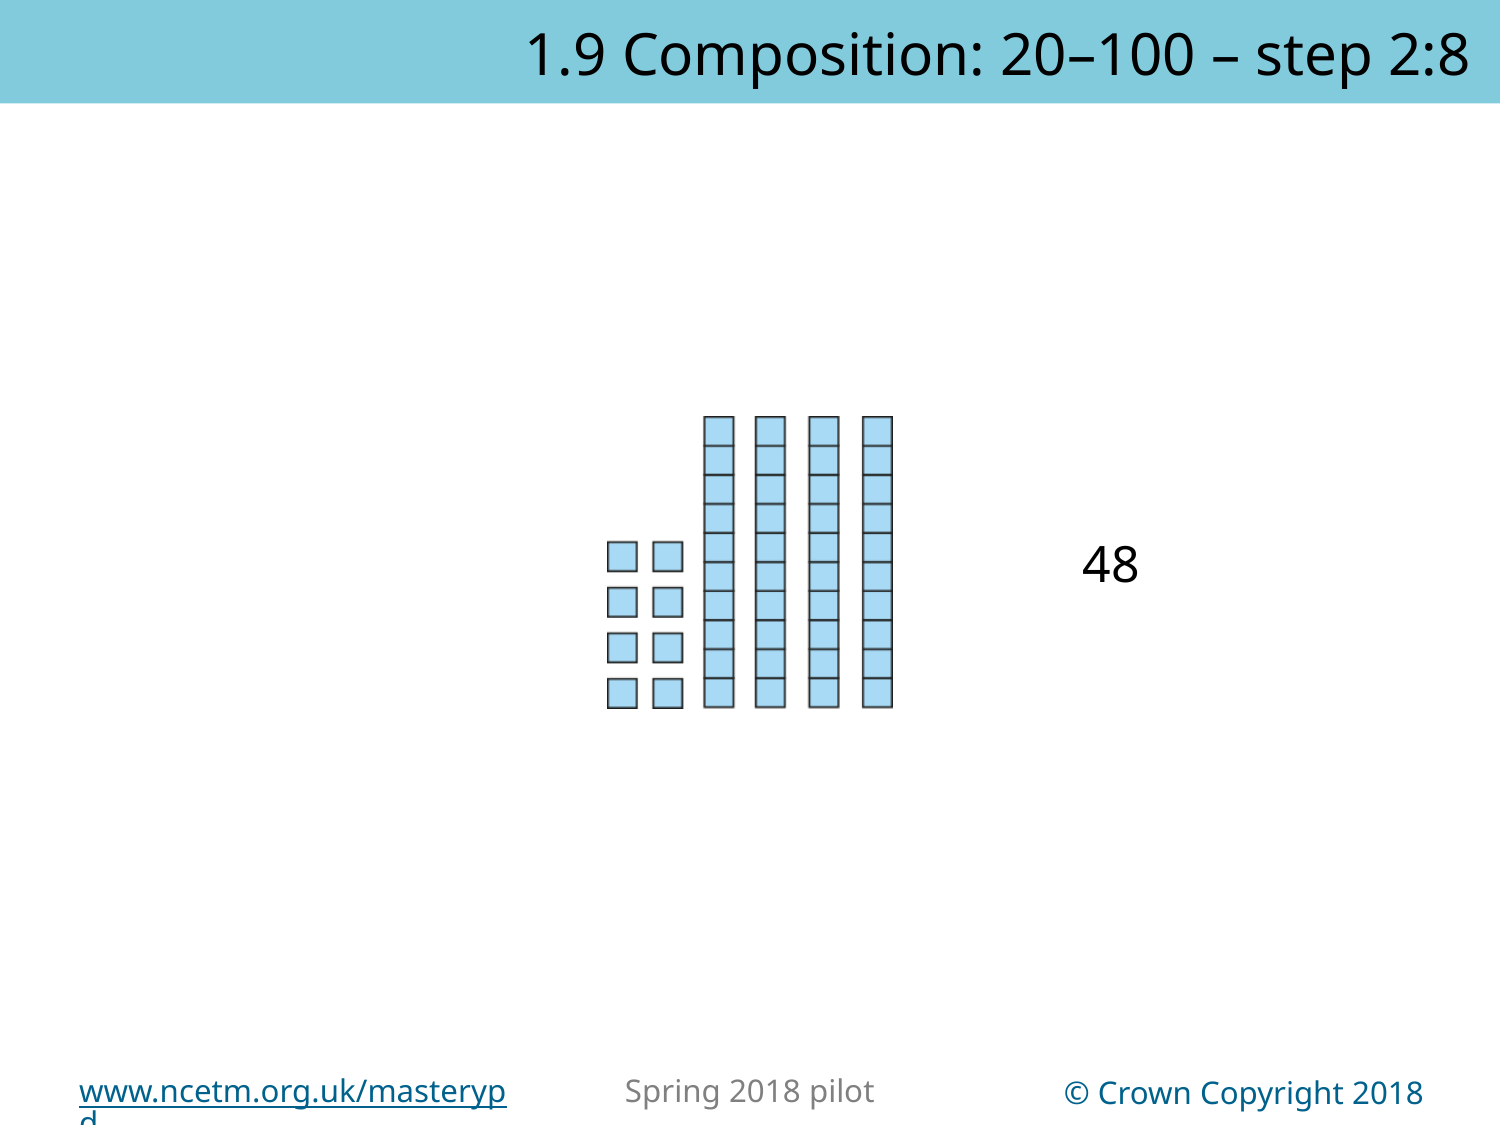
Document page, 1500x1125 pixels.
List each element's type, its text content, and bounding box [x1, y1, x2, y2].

picture [607, 416, 893, 709]
list 1.9 Composition: 20–100 – step 2:8 [0, 0, 1500, 104]
text_box 48 [1067, 524, 1155, 600]
